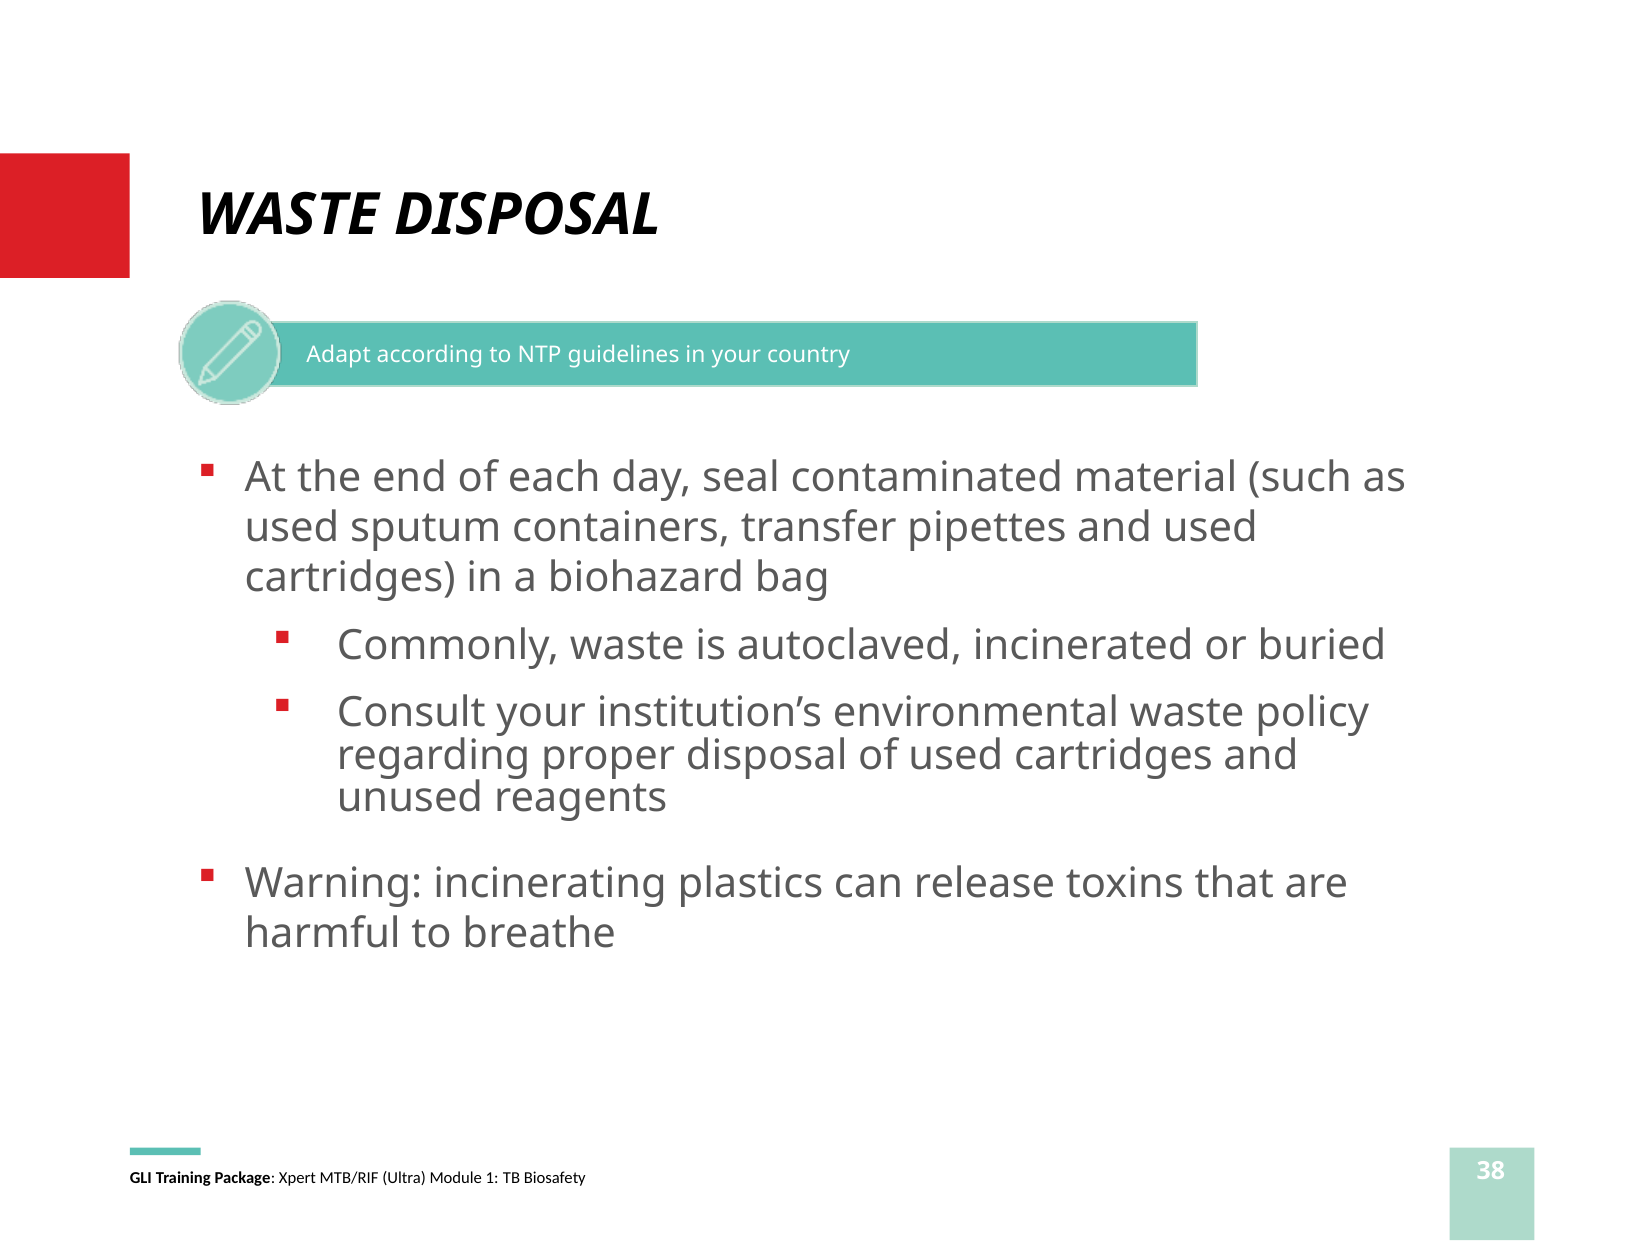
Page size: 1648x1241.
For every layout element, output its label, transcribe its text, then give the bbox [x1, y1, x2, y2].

picture [173, 295, 286, 408]
text_box [286, 321, 1198, 387]
text_box Adapt according to NTP guidelines in your country [291, 332, 1308, 375]
list At the end of each day, seal contaminated material (such as used sputum containers, transfer pipettes and used cartridges) in a biohazard bag Commonly, waste is autoclaved, incinerated or buried Consult your institution’s environmental waste policy regarding proper disposal of used cartridges and unused reagents Warning: incinerating plastics can release toxins that are harmful to breathe [198, 450, 1450, 1190]
title WASTE DISPOSAL [197, 153, 1450, 278]
